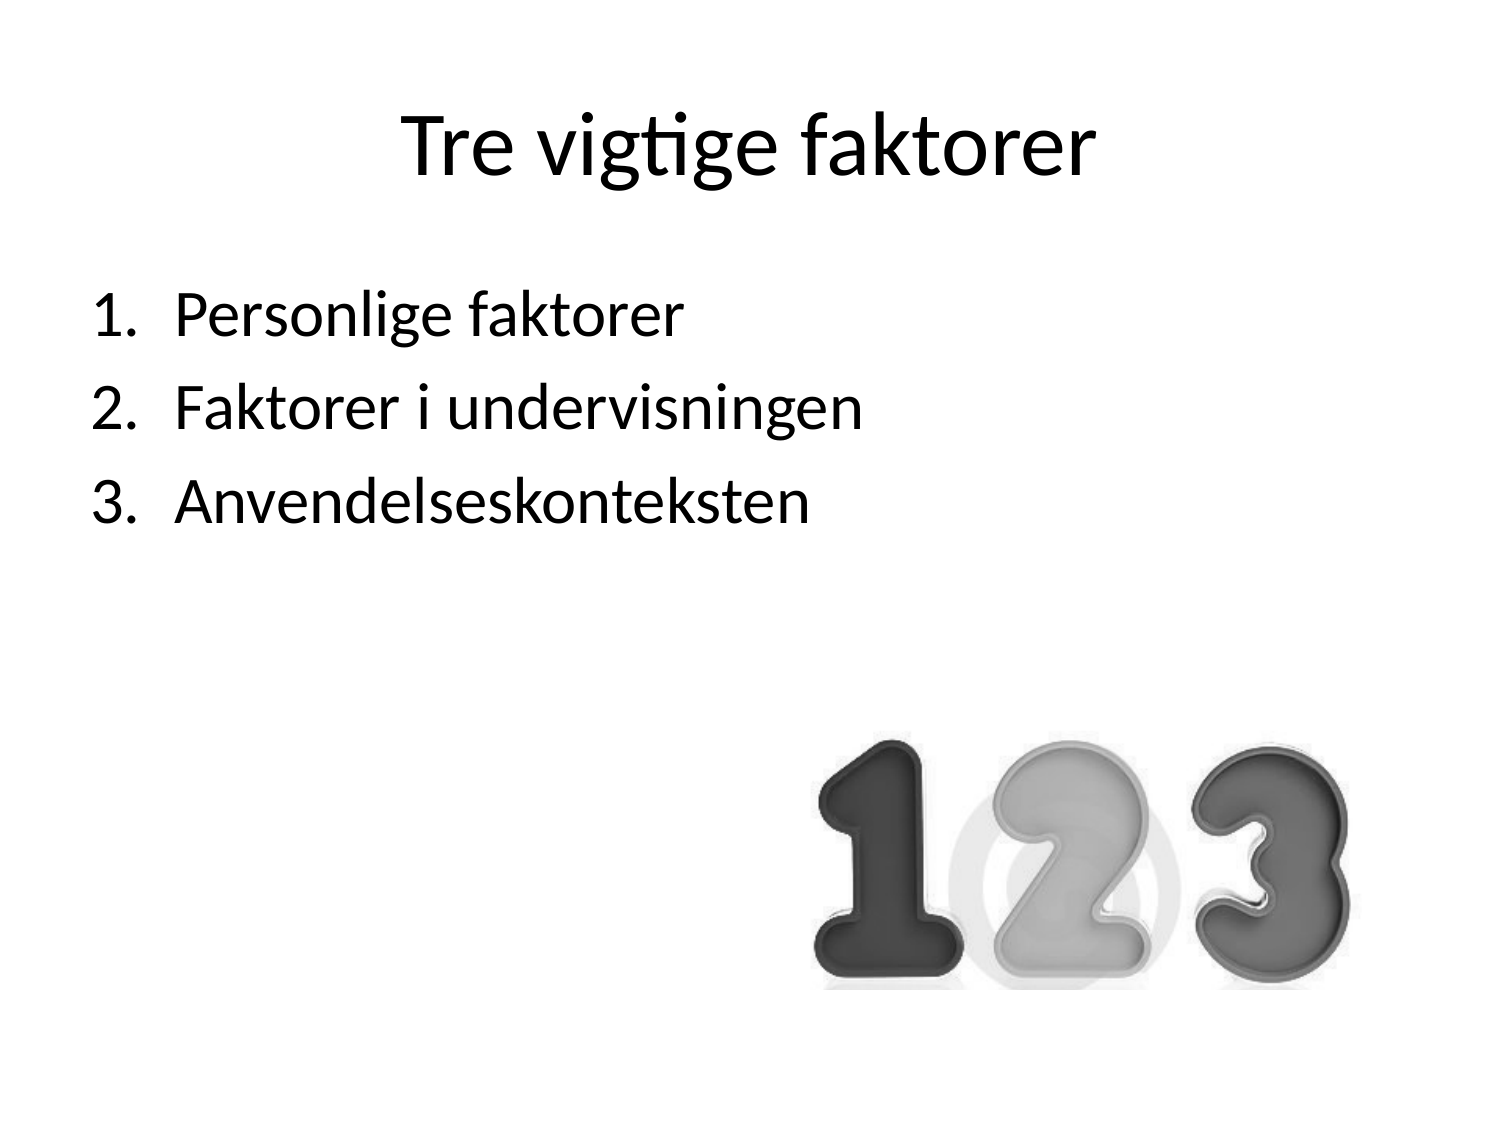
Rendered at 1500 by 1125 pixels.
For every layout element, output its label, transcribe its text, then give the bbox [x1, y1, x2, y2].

picture [761, 656, 1387, 990]
list Personlige faktorer Faktorer i undervisningen Anvendelseskonteksten [75, 262, 1425, 1005]
title Tre vigtige faktorer [75, 45, 1425, 233]
